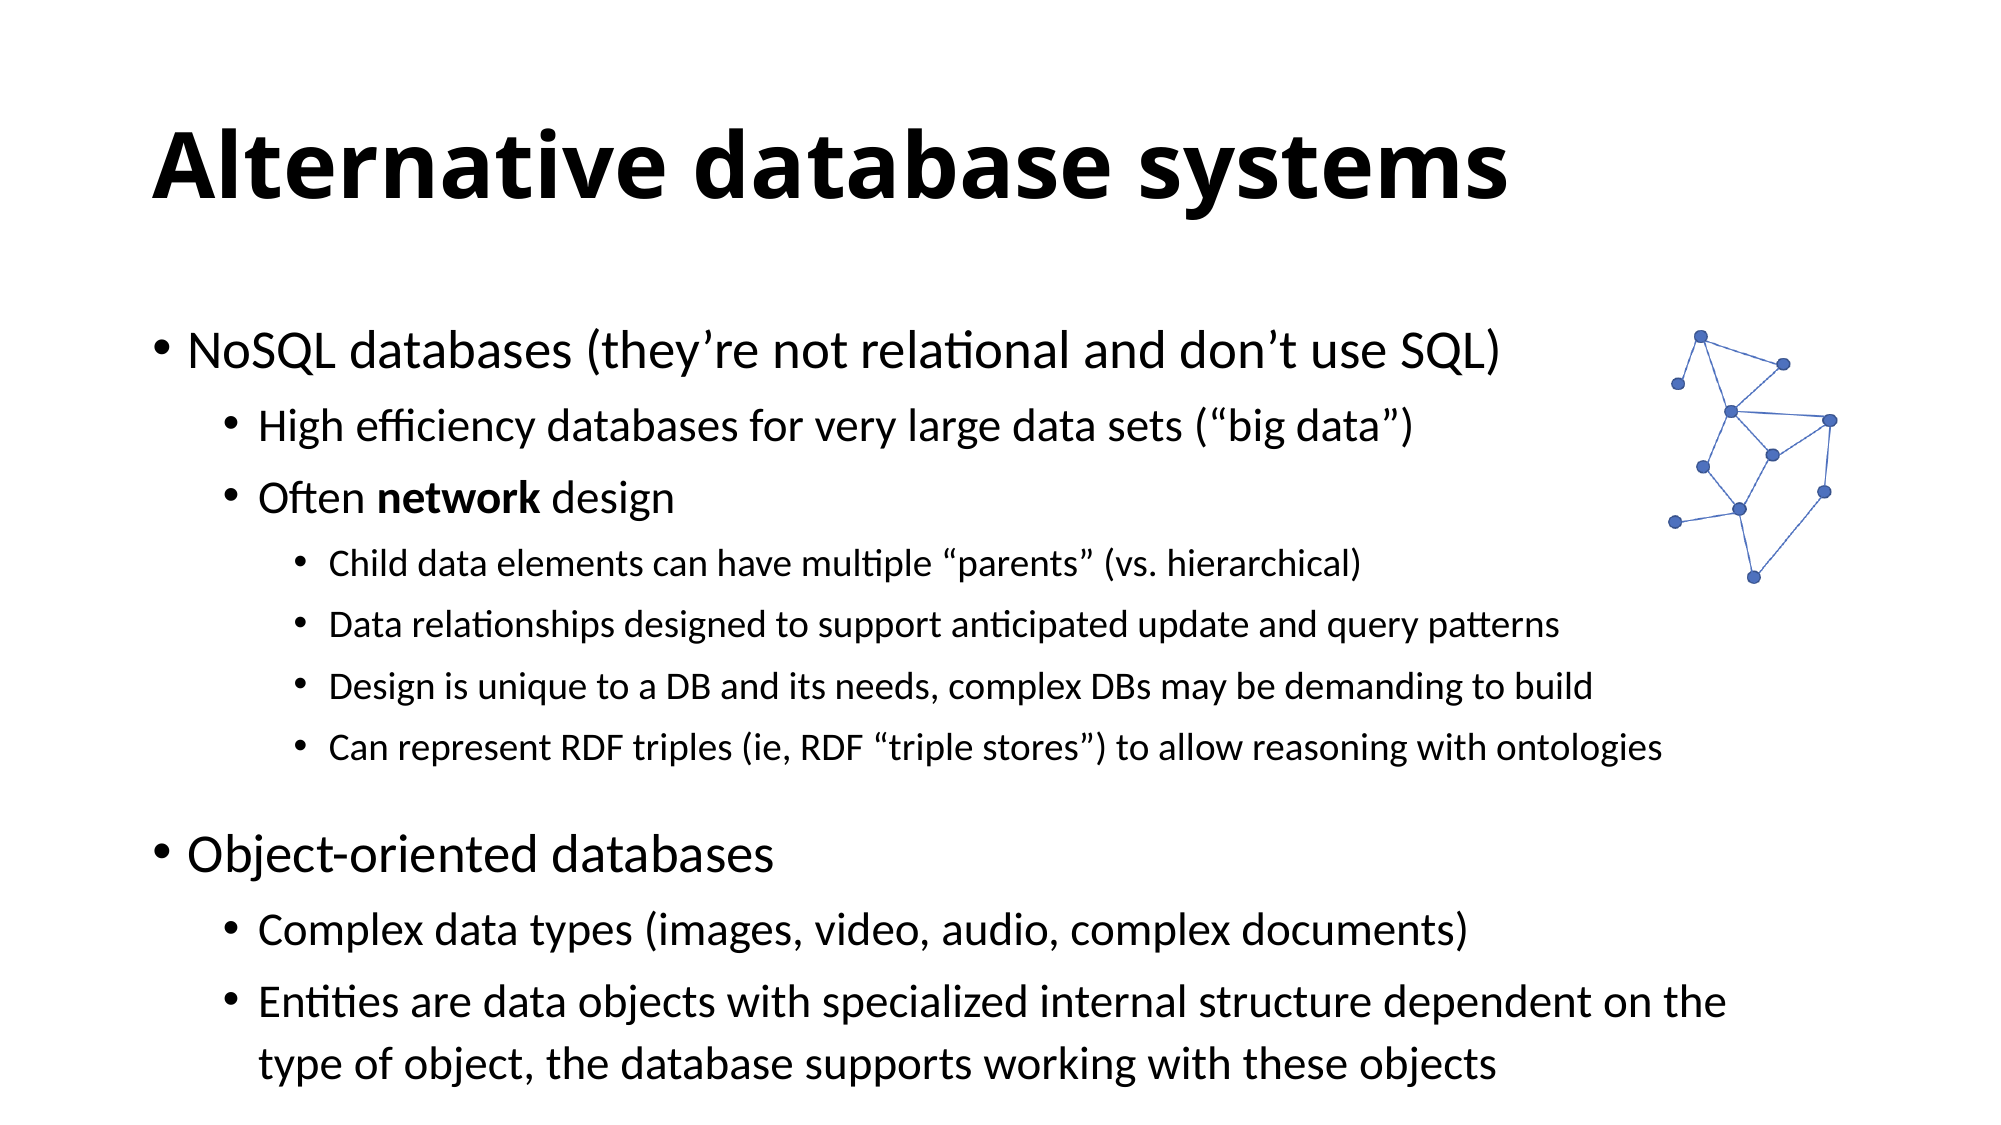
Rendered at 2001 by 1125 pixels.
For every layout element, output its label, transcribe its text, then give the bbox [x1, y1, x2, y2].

picture [1641, 318, 1850, 595]
list NoSQL databases (they’re not relational and don’t use SQL) High efficiency databases for very large data sets (“big data”) Often network design Child data elements can have multiple “parents” (vs. hierarchical) Data relationships designed to support anticipated update and query patterns Design is unique to a DB and its needs, complex DBs may be demanding to build Can represent RDF triples (ie, RDF “triple stores”) to allow reasoning with ontologies Object-oriented databases Complex data types (images, video, audio, complex documents) Entities are data objects with specialized internal structure dependent on the type of object, the database supports working with these objects [137, 299, 1833, 1105]
title Alternative database systems [137, 59, 1863, 278]
